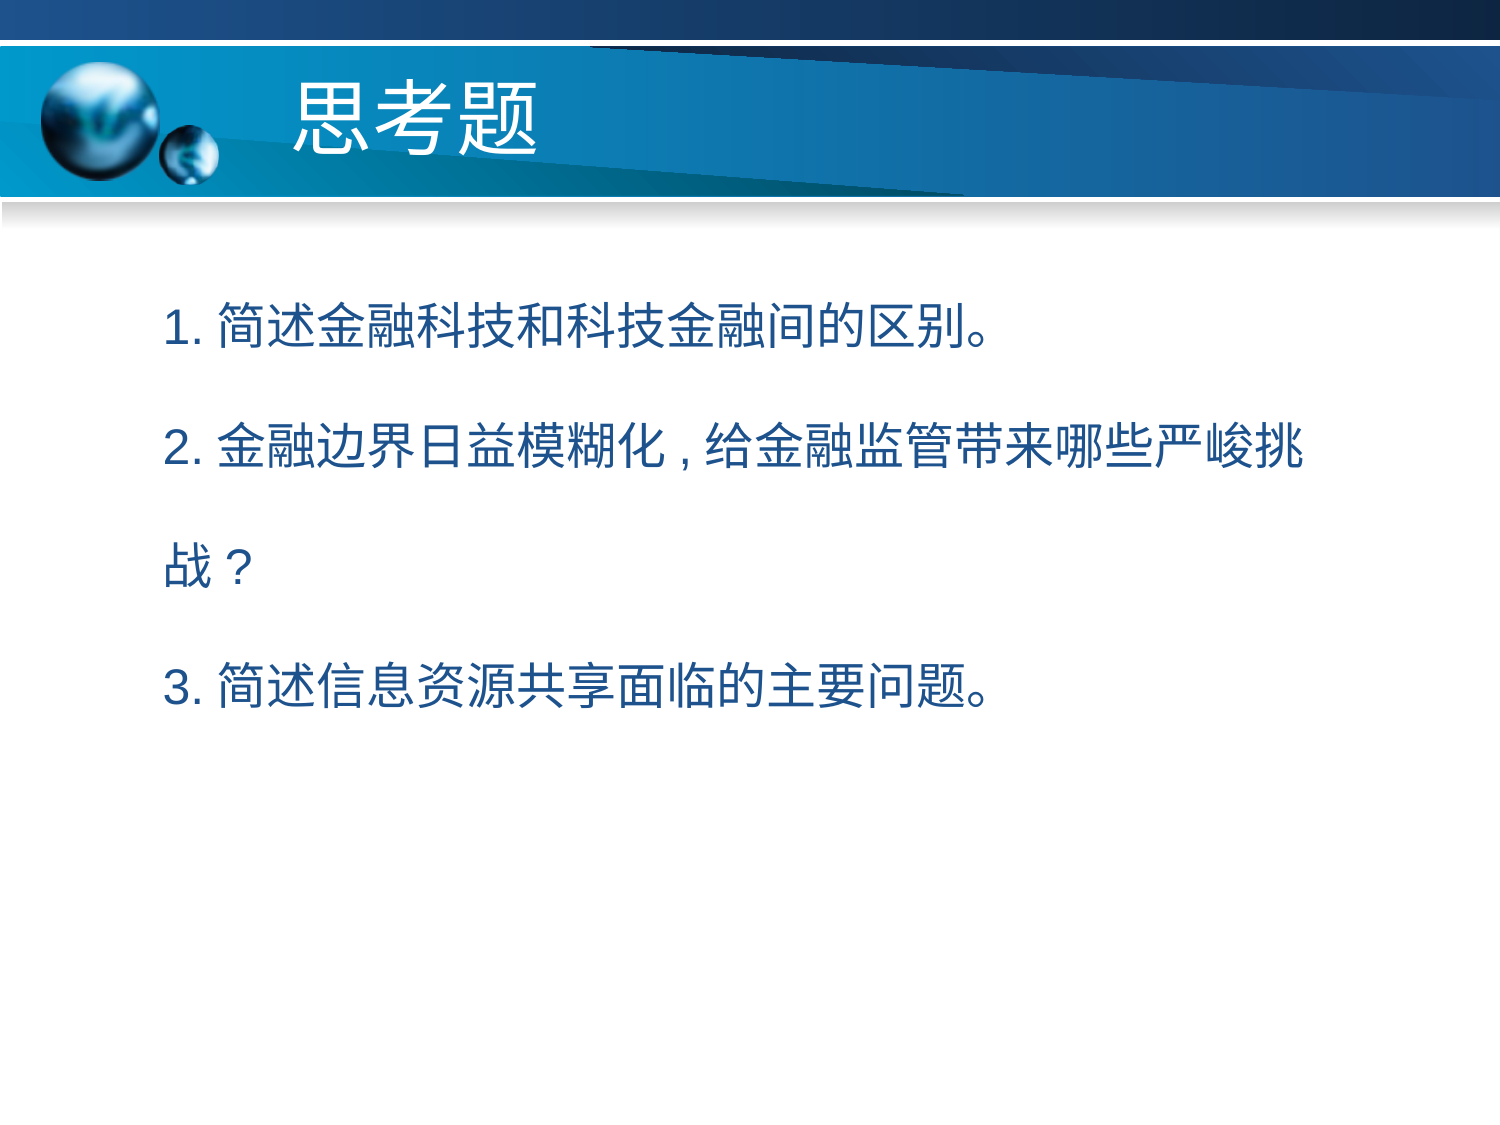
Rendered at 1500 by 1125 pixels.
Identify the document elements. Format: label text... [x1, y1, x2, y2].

title 思考题 [274, 44, 1363, 188]
list 1.简述金融科技和科技金融间的区别。 2.金融边界日益模糊化,给金融监管带来哪些严峻挑战? 3.简述信息资源共享面临的主要问题。 [147, 226, 1393, 1040]
picture [160, 126, 218, 184]
picture [42, 63, 159, 180]
